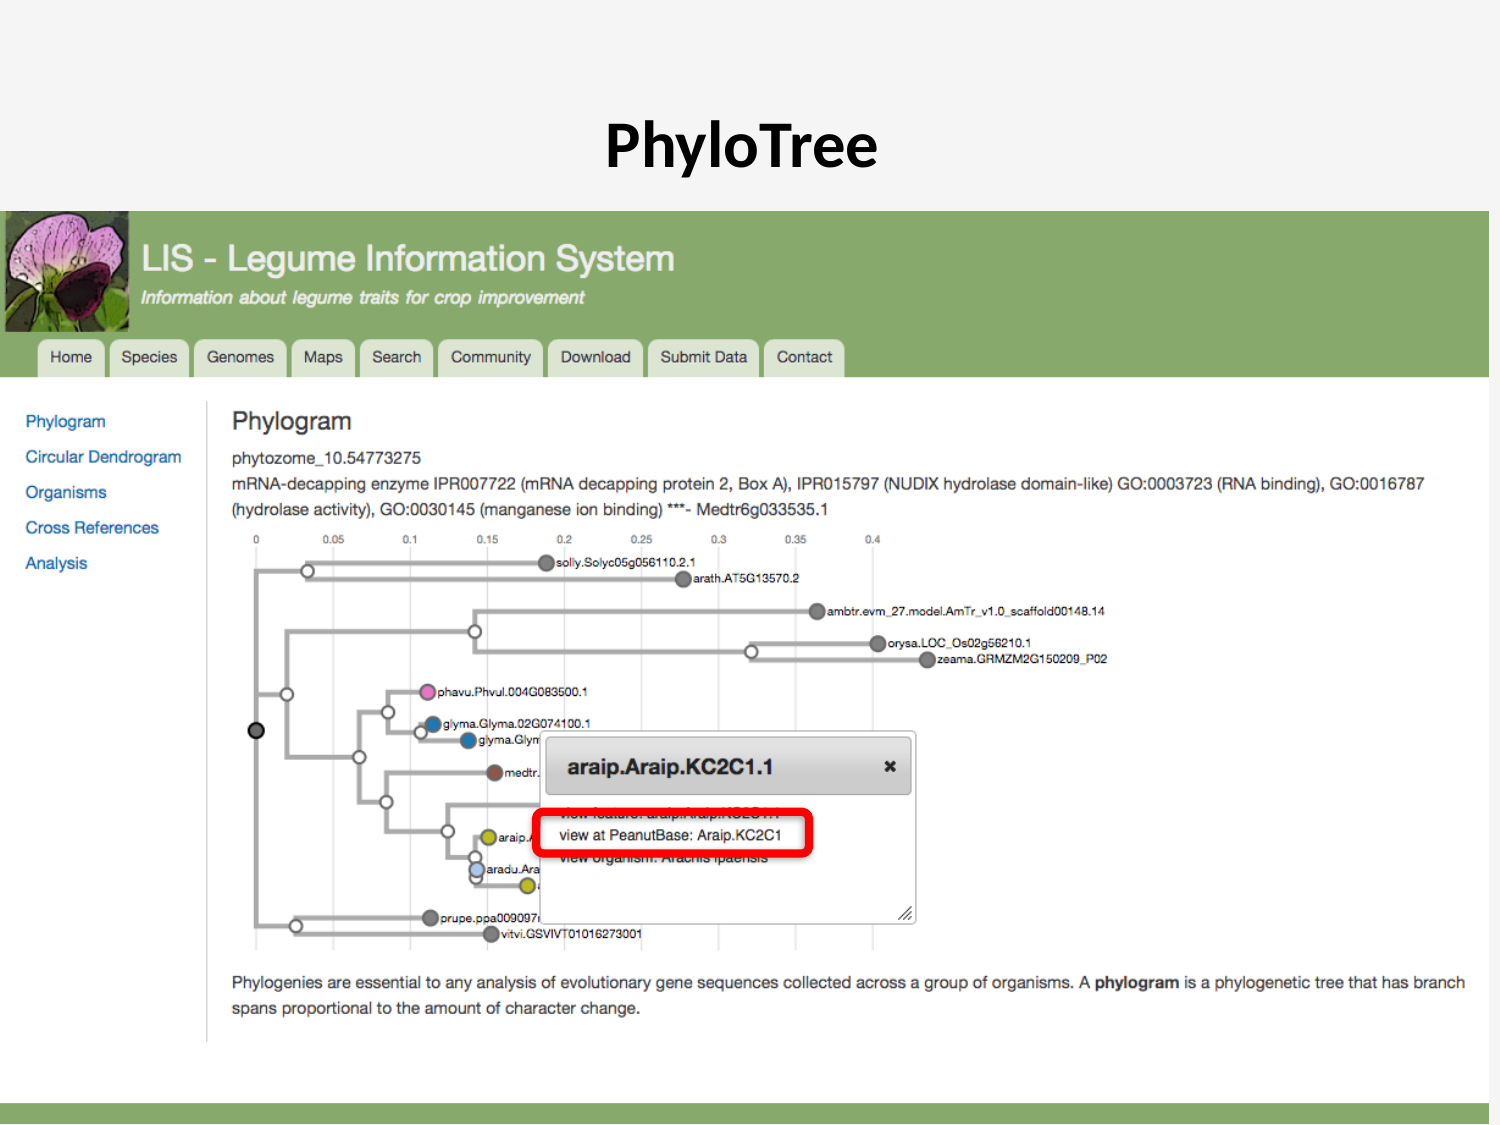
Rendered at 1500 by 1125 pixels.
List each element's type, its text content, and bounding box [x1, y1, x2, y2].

title PhyloTree [75, 74, 1425, 210]
picture [0, 211, 1490, 1124]
